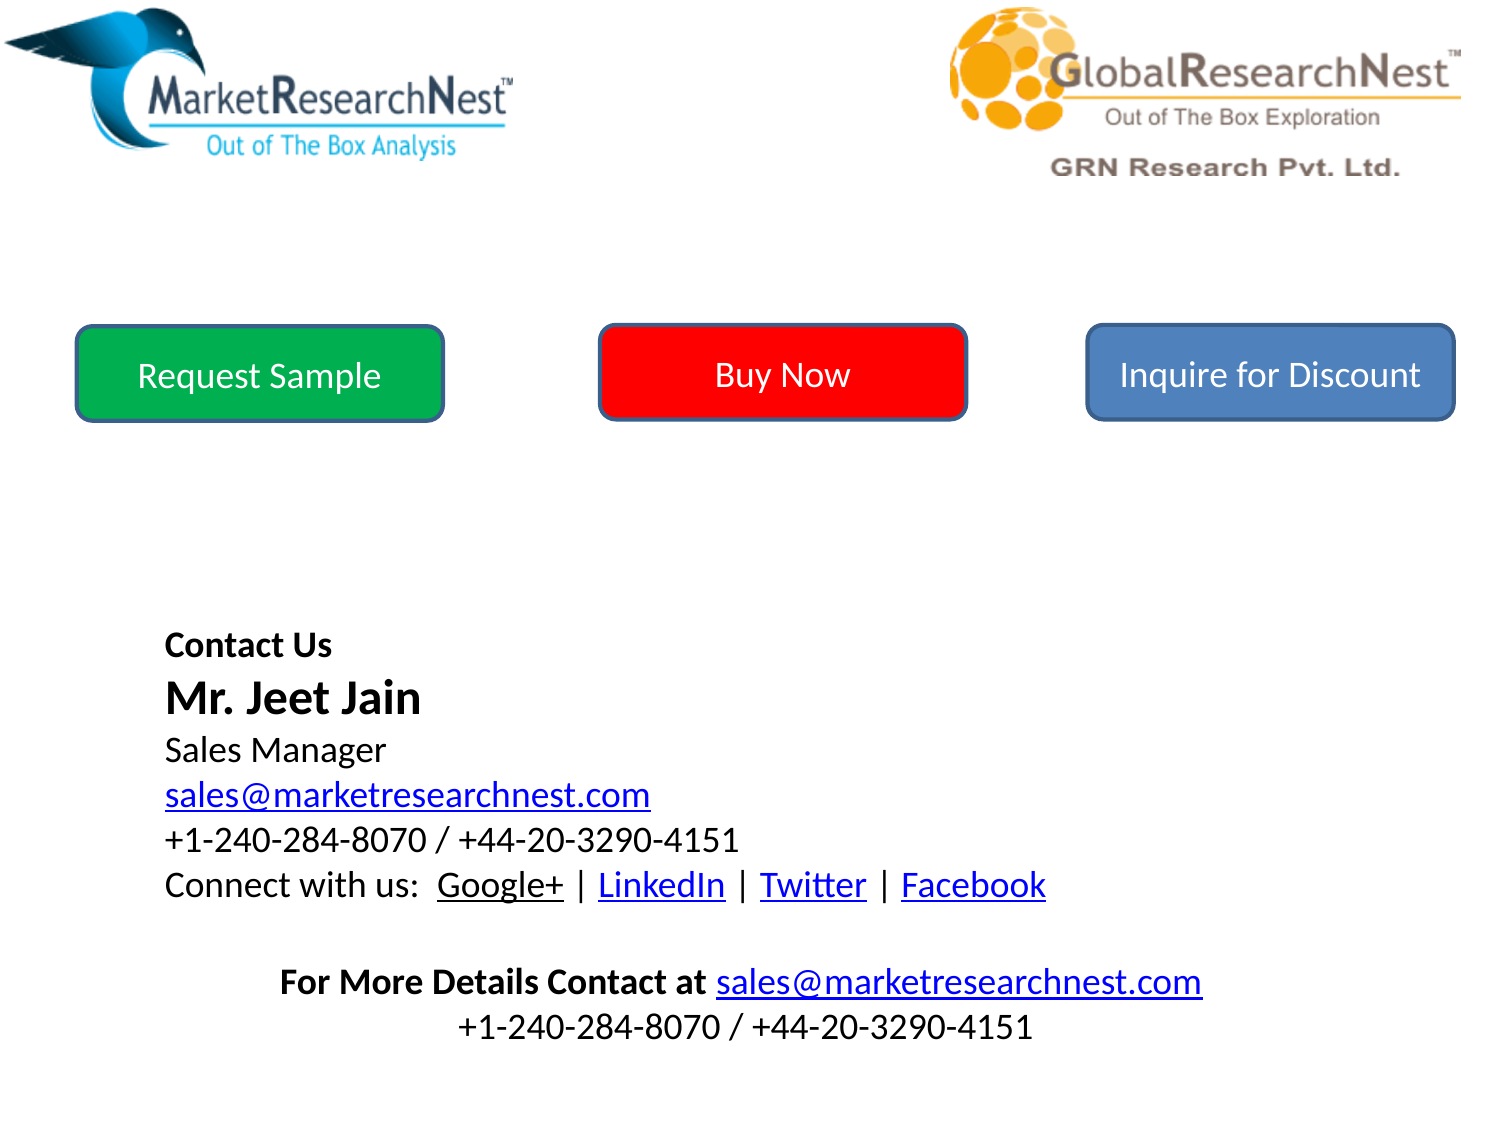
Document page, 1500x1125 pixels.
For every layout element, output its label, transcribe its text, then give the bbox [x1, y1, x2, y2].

text_box Contact Us Mr. Jeet Jain Sales Manager sales@marketresearchnest.com +1-240-284-8070 / +44-20-3290-4151 Connect with us: Google+ | LinkedIn | Twitter | Facebook [150, 612, 1192, 913]
text_box Request Sample [74, 324, 446, 423]
text_box For More Details Contact at sales@marketresearchnest.com +1-240-284-8070 / +44-20-3290-4151 [37, 949, 1454, 1055]
text_box Buy Now [597, 322, 969, 422]
picture [950, 6, 1461, 177]
text_box Inquire for Discount [1085, 322, 1456, 422]
picture [4, 6, 513, 162]
